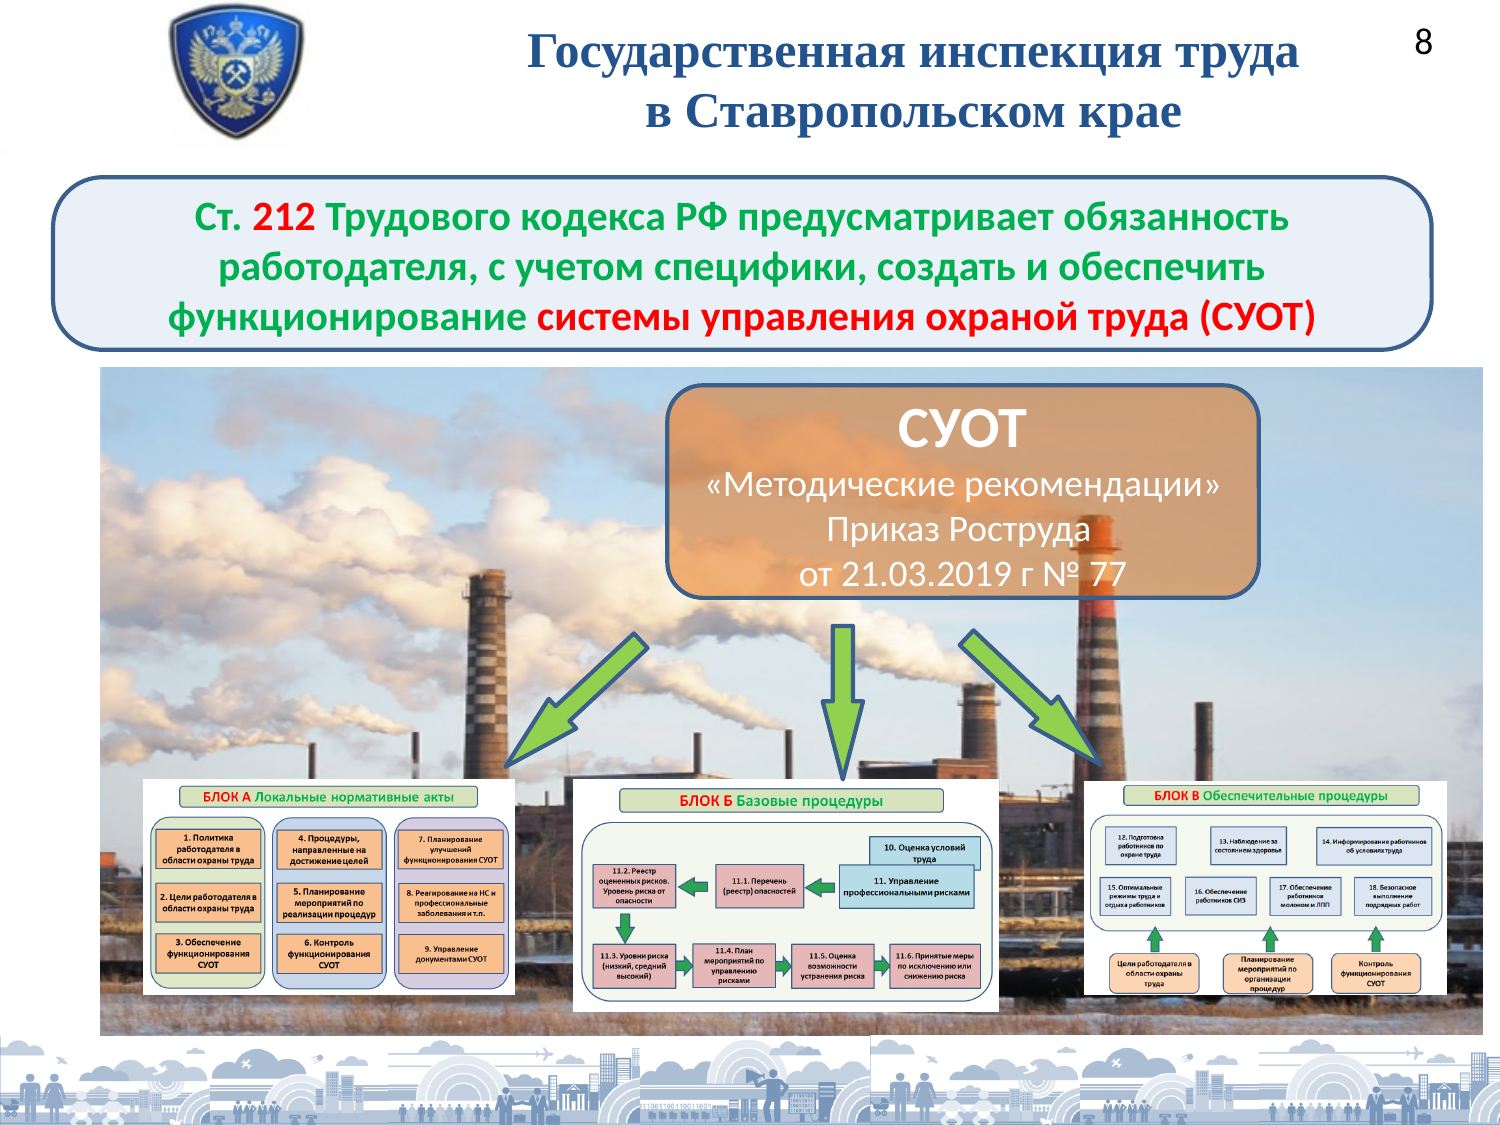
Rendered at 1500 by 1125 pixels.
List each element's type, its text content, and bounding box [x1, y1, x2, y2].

text_box Ст. 212 Трудового кодекса РФ предусматривает обязанность работодателя, с учетом специфики, создать и обеспечить функционирование системы управления охраной труда (СУОТ) [50, 175, 1434, 352]
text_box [0, 1035, 1500, 1125]
picture [100, 366, 1483, 1035]
picture [0, 0, 473, 157]
text_box Государственная инспекция труда в Ставропольском крае [477, 10, 1500, 145]
text_box 8 [1399, 10, 1483, 70]
